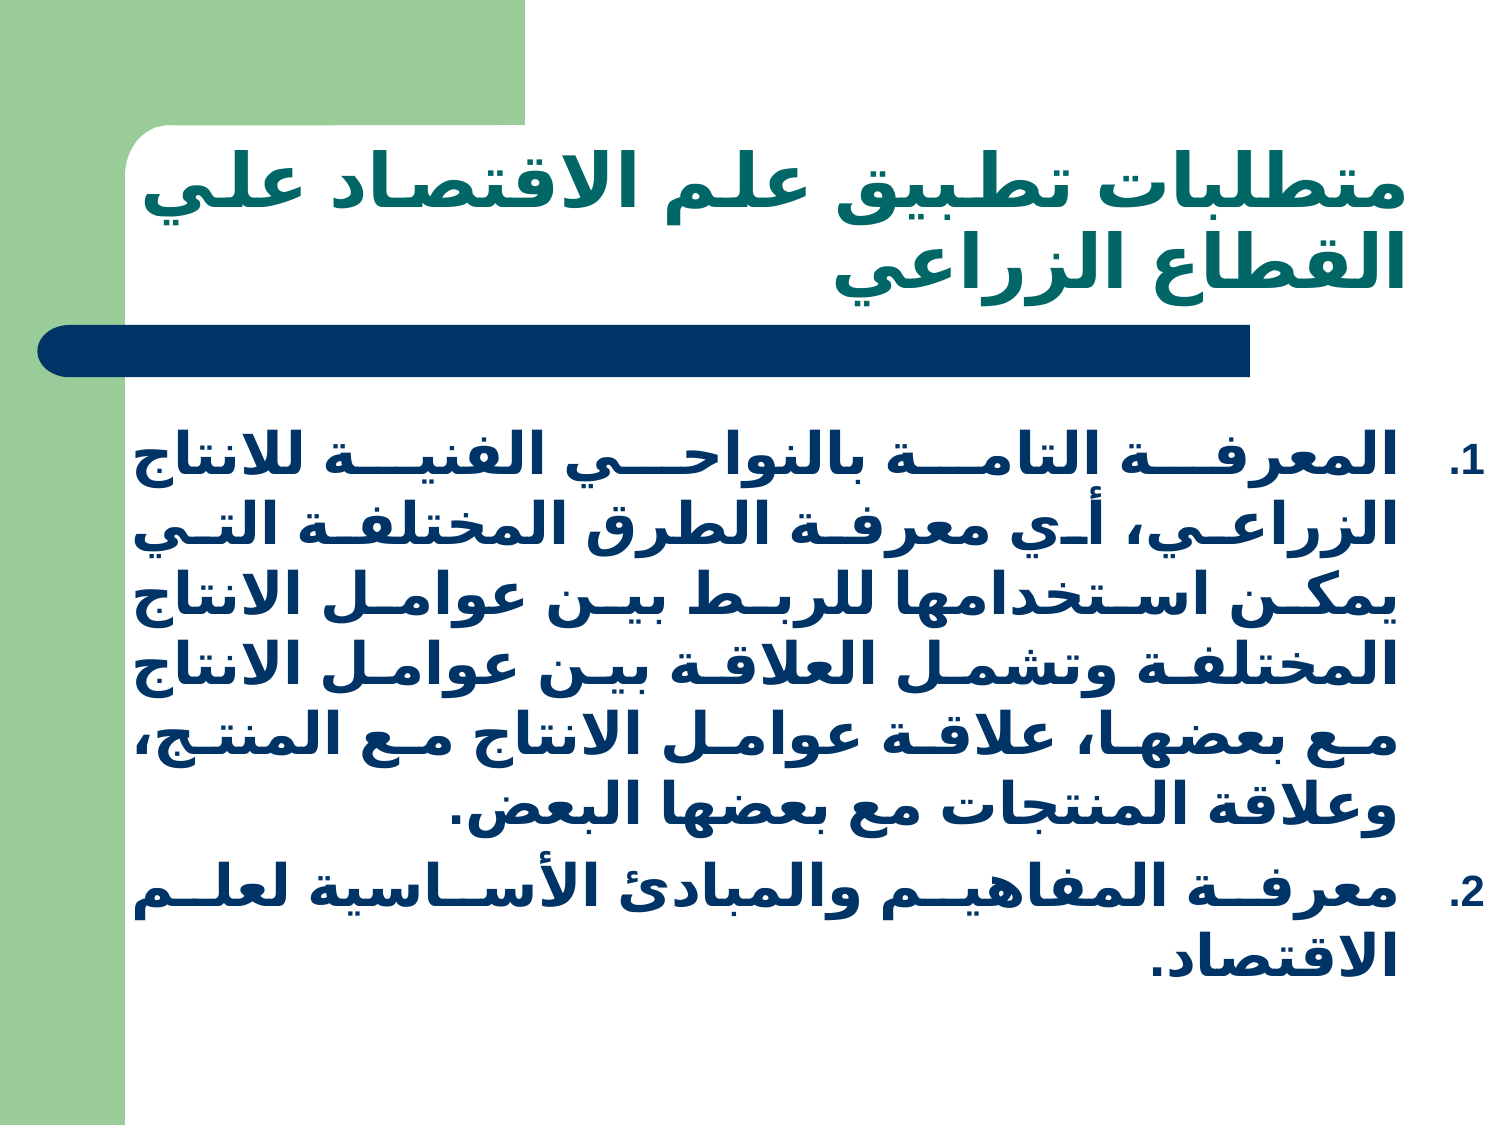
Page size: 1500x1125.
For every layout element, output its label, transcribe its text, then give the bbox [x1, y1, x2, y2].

list المعرفة التامة بالنواحي الفنية للانتاج الزراعي، أي معرفة الطرق المختلفة التي يمكن استخدامها للربط بين عوامل الانتاج المختلفة وتشمل العلاقة بين عوامل الانتاج مع بعضها، علاقة عوامل الانتاج مع المنتج، وعلاقة المنتجات مع بعضها البعض. معرفة المفاهيم والمبادئ الأساسية لعلم الاقتصاد. [116, 408, 1500, 953]
title متطلبات تطبيق علم الاقتصاد علي القطاع الزراعي [125, 125, 1425, 313]
